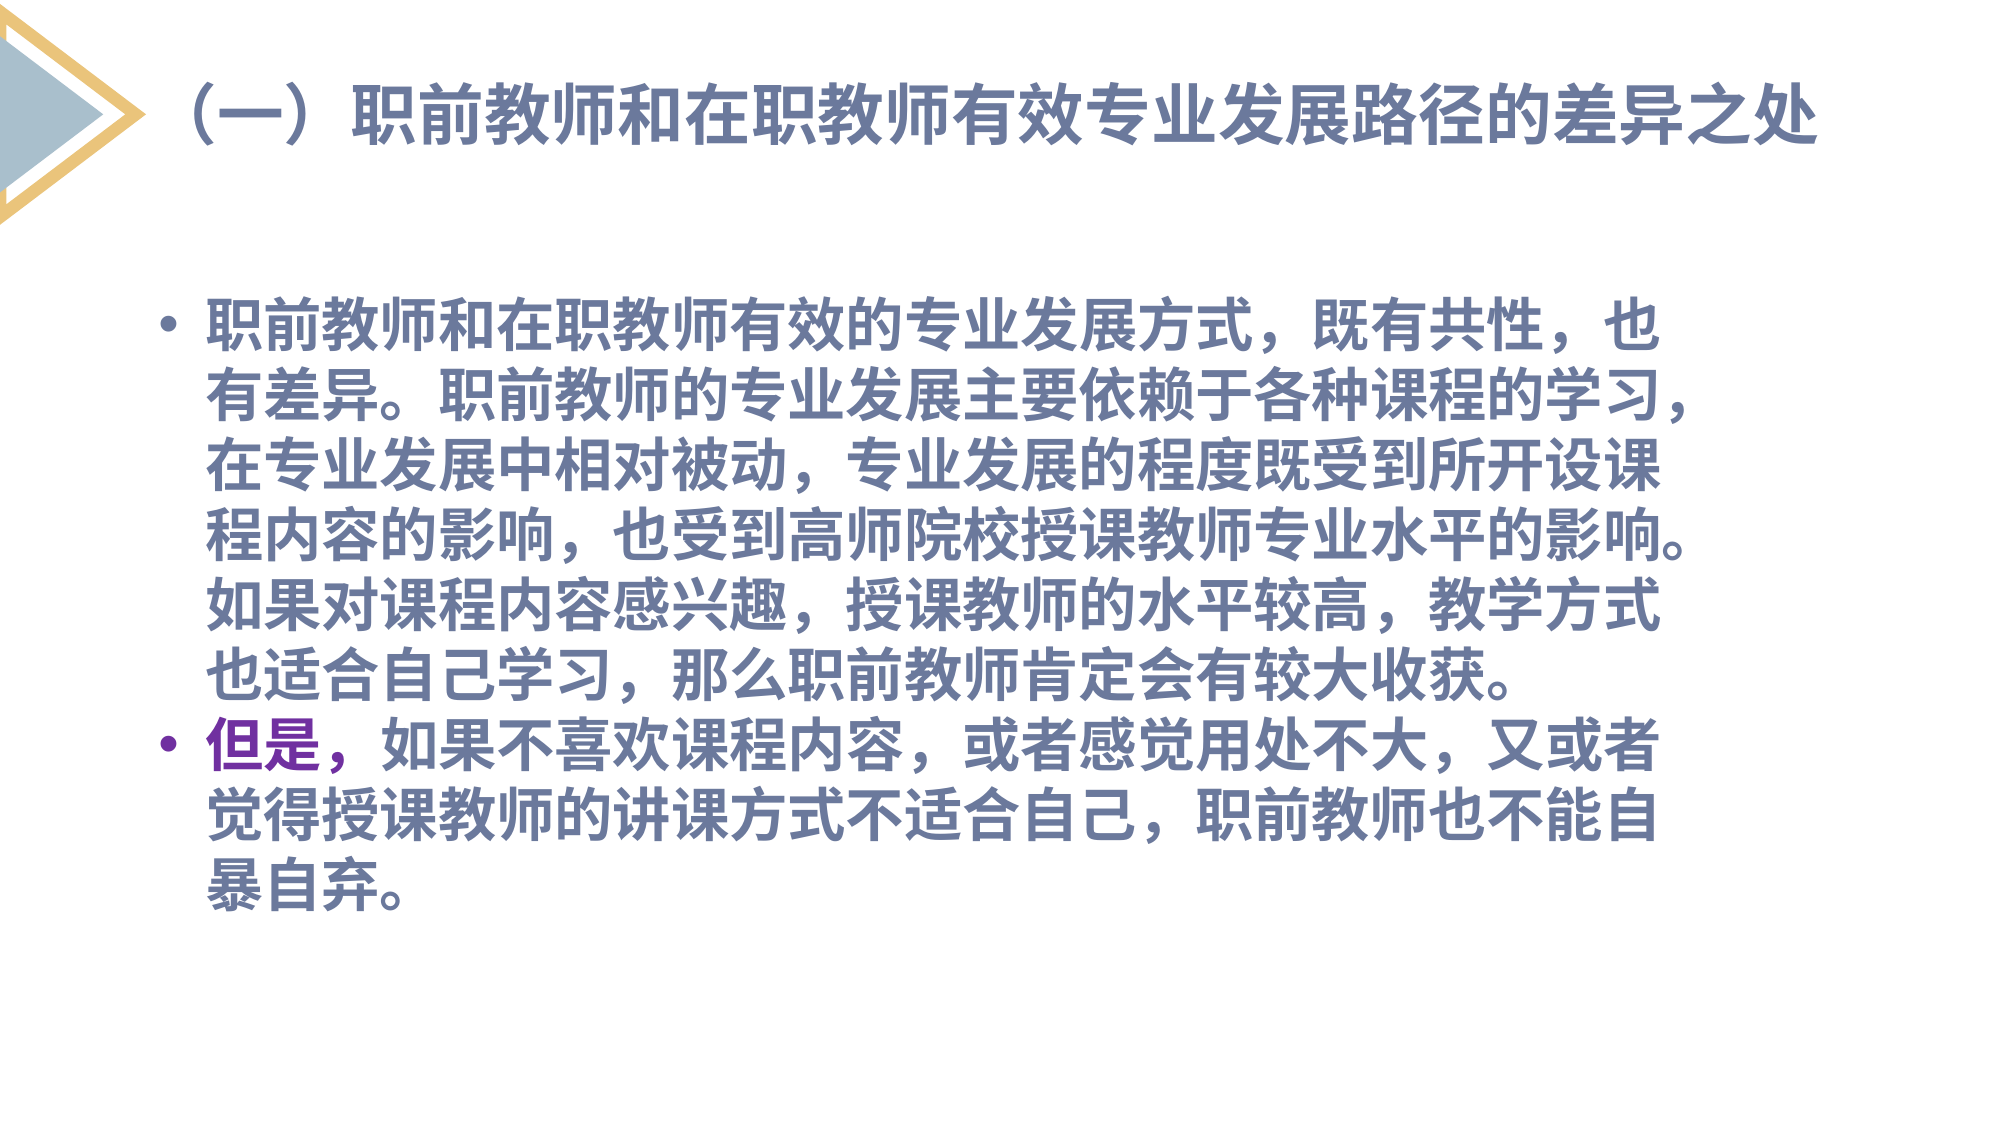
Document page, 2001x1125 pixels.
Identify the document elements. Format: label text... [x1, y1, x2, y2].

text_box [0, 10, 135, 219]
text_box （一）职前教师和在职教师有效专业发展路径的差异之处 [135, 65, 1893, 161]
text_box [0, 34, 105, 194]
text_box 职前教师和在职教师有效的专业发展方式，既有共性，也有差异。职前教师的专业发展主要依赖于各种课程的学习，在专业发展中相对被动，专业发展的程度既受到所开设课程内容的影响，也受到高师院校授课教师专业水平的影响。如果对课程内容感兴趣，授课教师的水平较高，教学方式也适合自己学习，那么职前教师肯定会有较大收获。 但是，如果不喜欢课程内容，或者感觉用处不大，又或者觉得授课教师的讲课方式不适合自己，职前教师也不能自暴自弃。 [143, 280, 1699, 1033]
